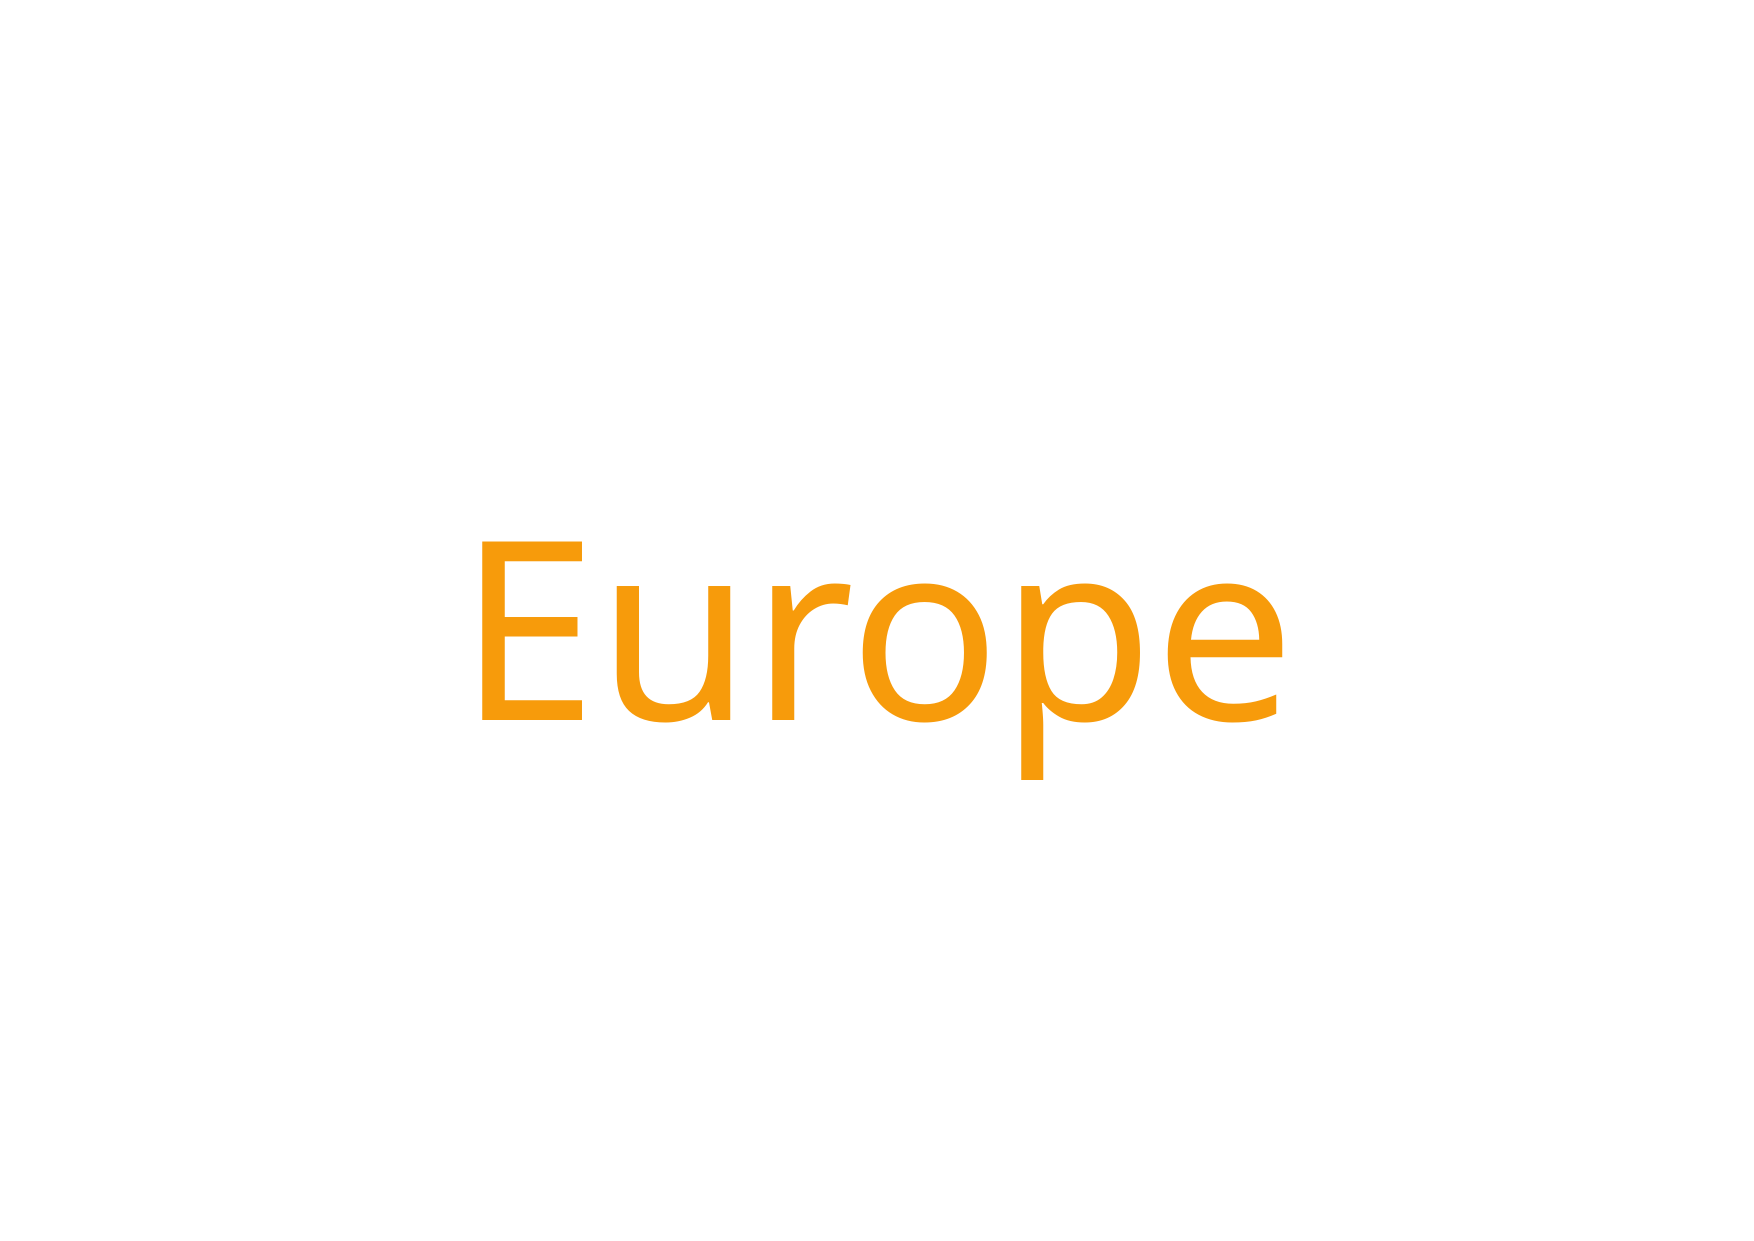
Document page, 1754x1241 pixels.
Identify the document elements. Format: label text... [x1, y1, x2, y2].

title Europe [59, 518, 1695, 722]
